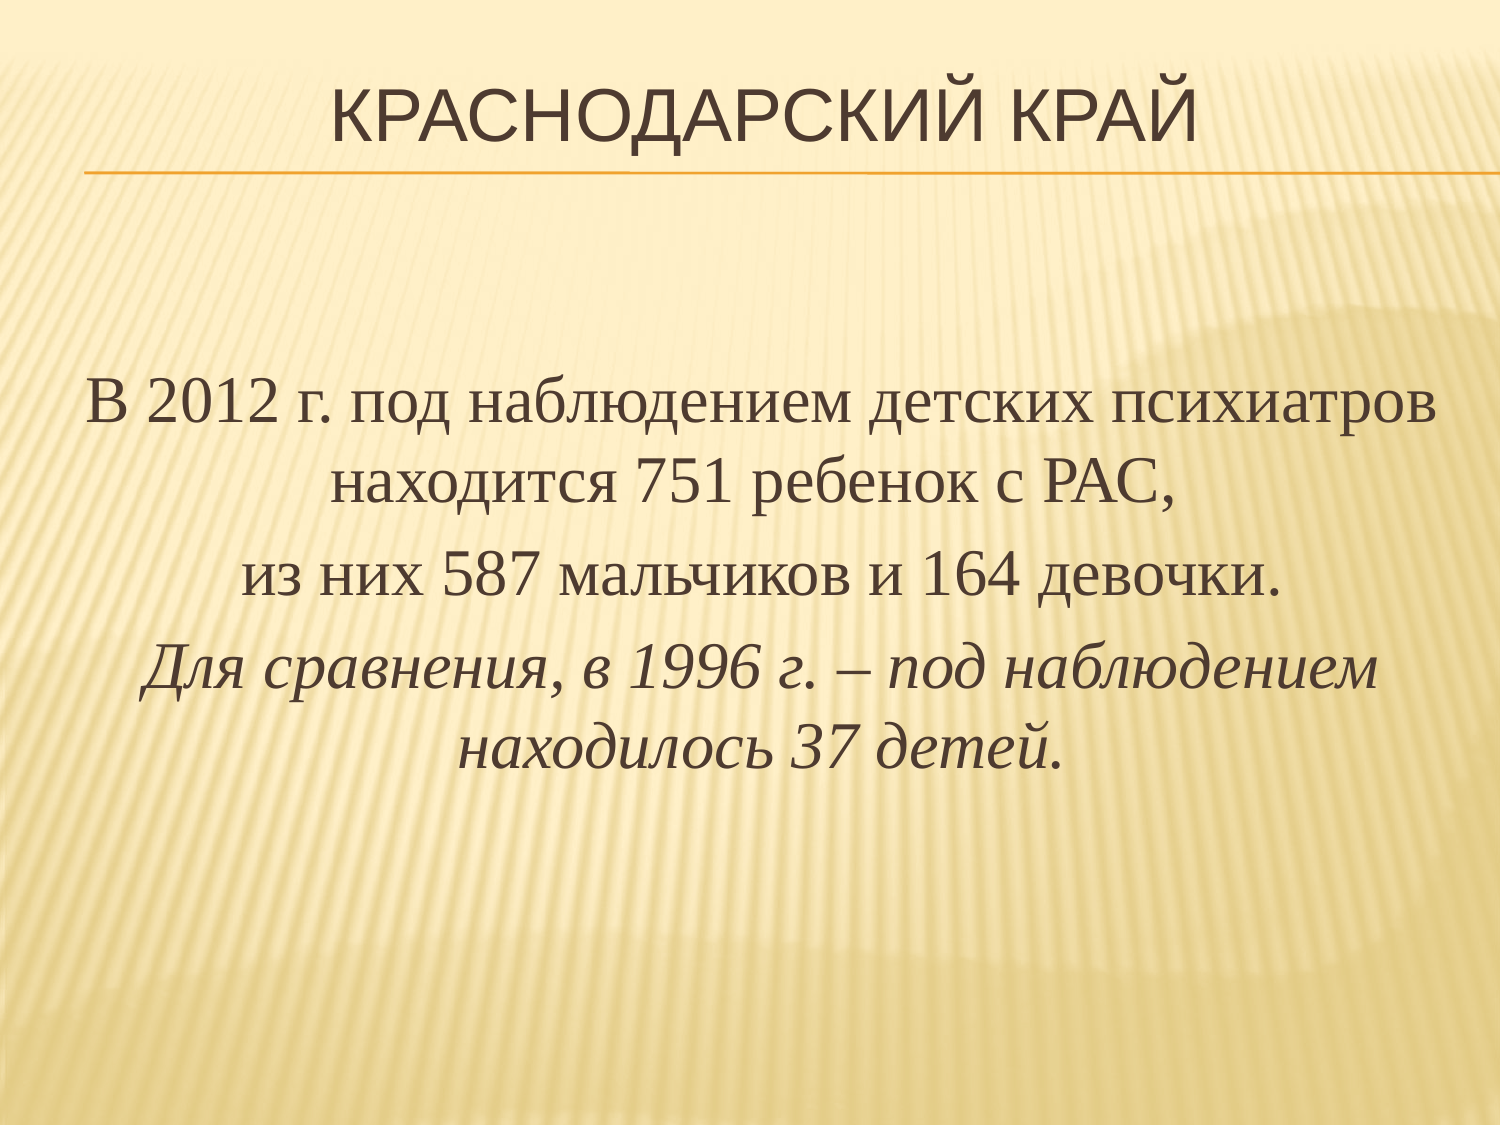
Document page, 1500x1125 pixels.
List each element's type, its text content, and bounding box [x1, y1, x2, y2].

list В 2012 г. под наблюдением детских психиатров находится 751 ребенок с РАС, из них 587 мальчиков и 164 девочки. Для сравнения, в 1996 г. – под наблюдением находилось 37 детей. [50, 254, 1475, 998]
title Краснодарский край [53, 42, 1479, 181]
